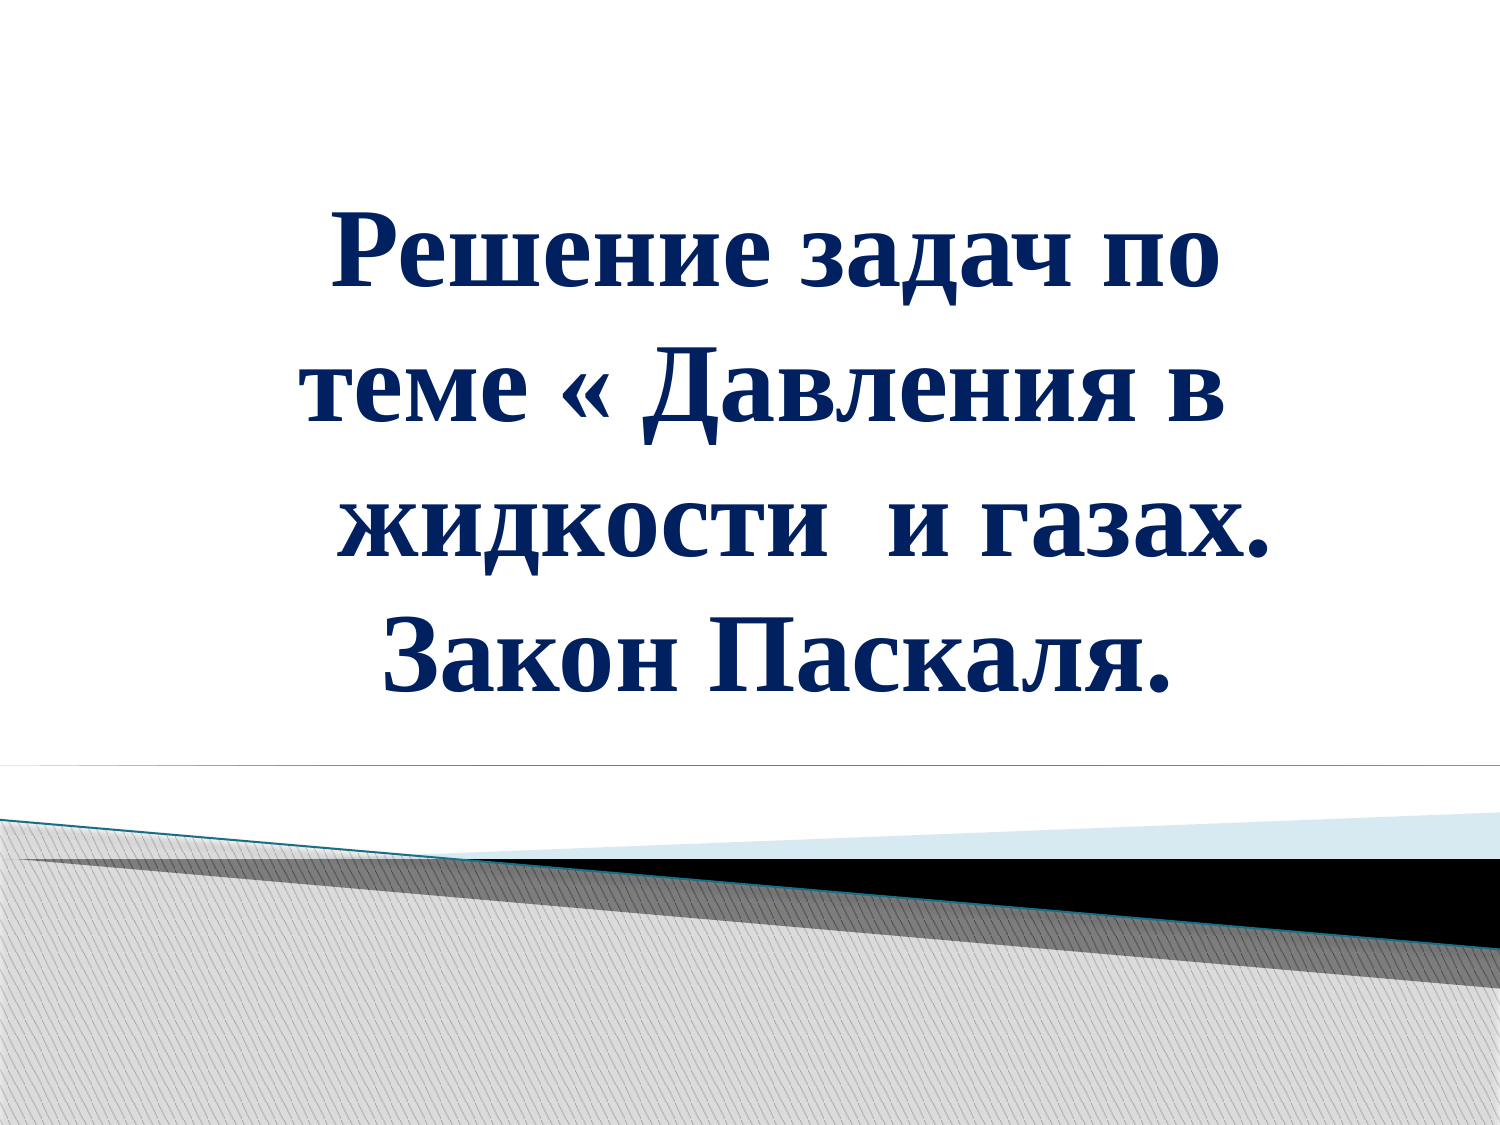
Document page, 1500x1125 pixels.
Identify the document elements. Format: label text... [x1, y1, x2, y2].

picture [5, 859, 1500, 989]
title Решение задач по теме « Давления в жидкости и газах. Закон Паскаля. [214, 349, 1340, 722]
